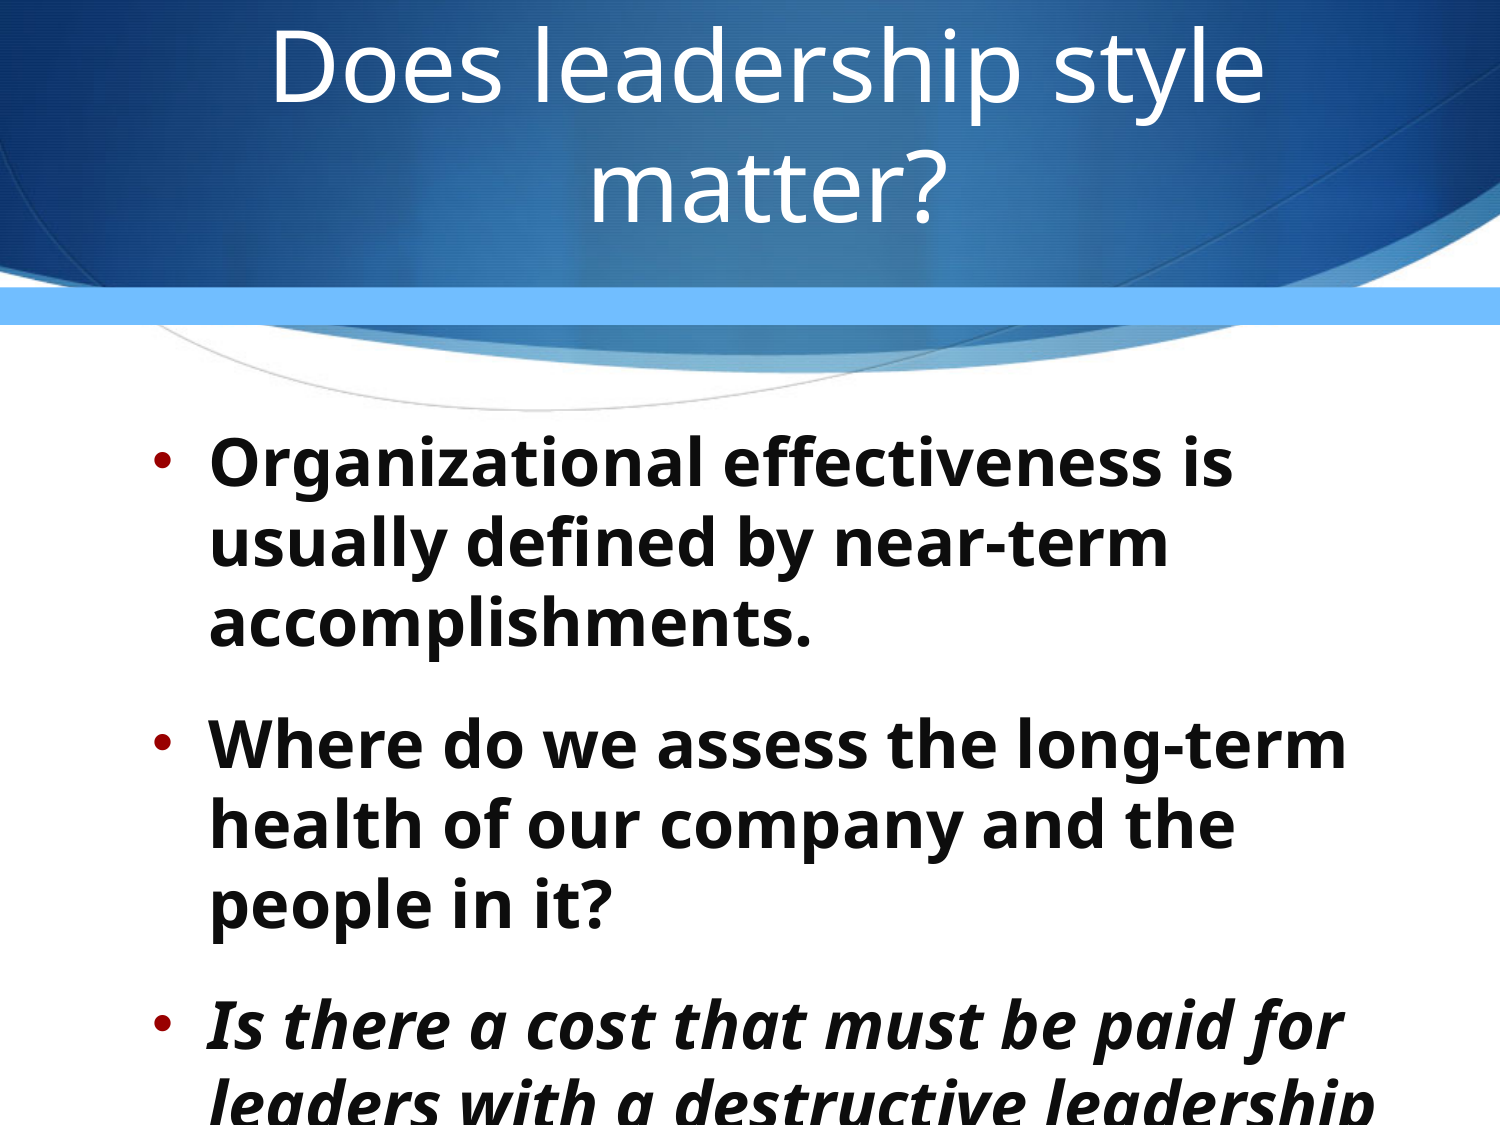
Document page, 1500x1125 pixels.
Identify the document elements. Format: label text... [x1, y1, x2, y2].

picture [0, 325, 1500, 1125]
picture [0, 0, 1500, 287]
list Organizational effectiveness is usually defined by near-term accomplishments. Where do we assess the long-term health of our company and the people in it? Is there a cost that must be paid for leaders with a destructive leadership style? [137, 412, 1413, 1125]
title Does leadership style matter? [136, 74, 1401, 171]
